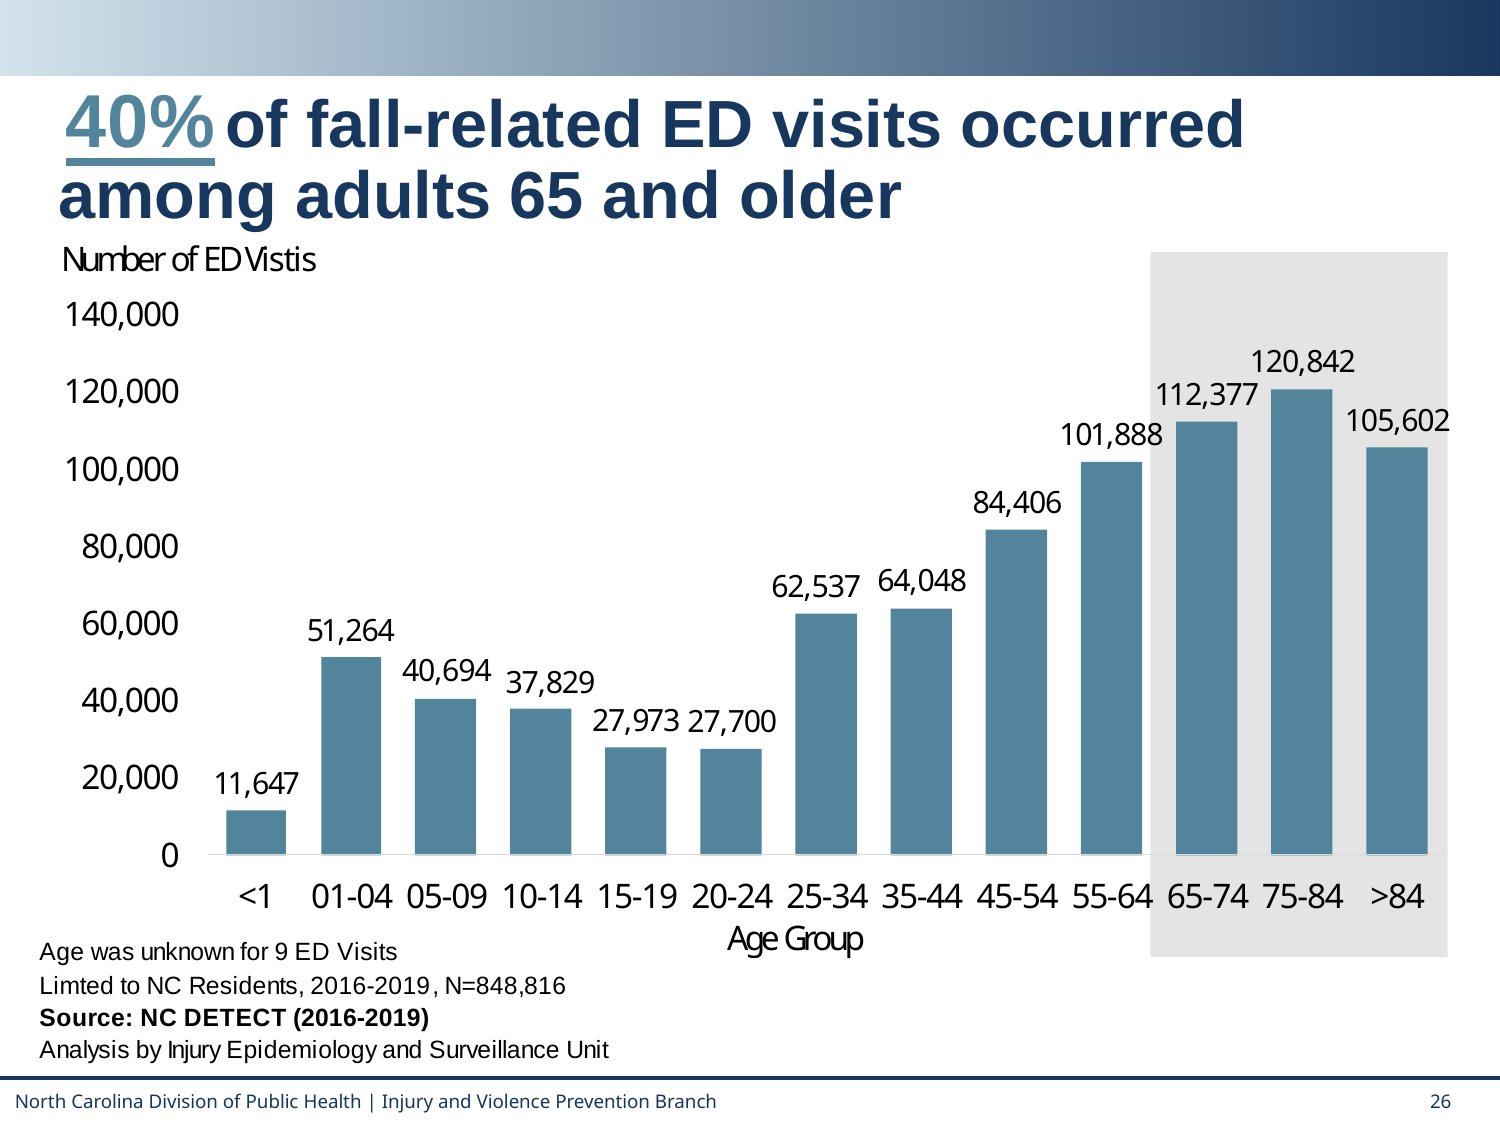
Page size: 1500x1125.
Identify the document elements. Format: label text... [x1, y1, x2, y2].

picture [32, 230, 1453, 1066]
title of fall-related ED visits occurred among adults 65 and older [43, 82, 1457, 173]
picture [49, 73, 230, 169]
